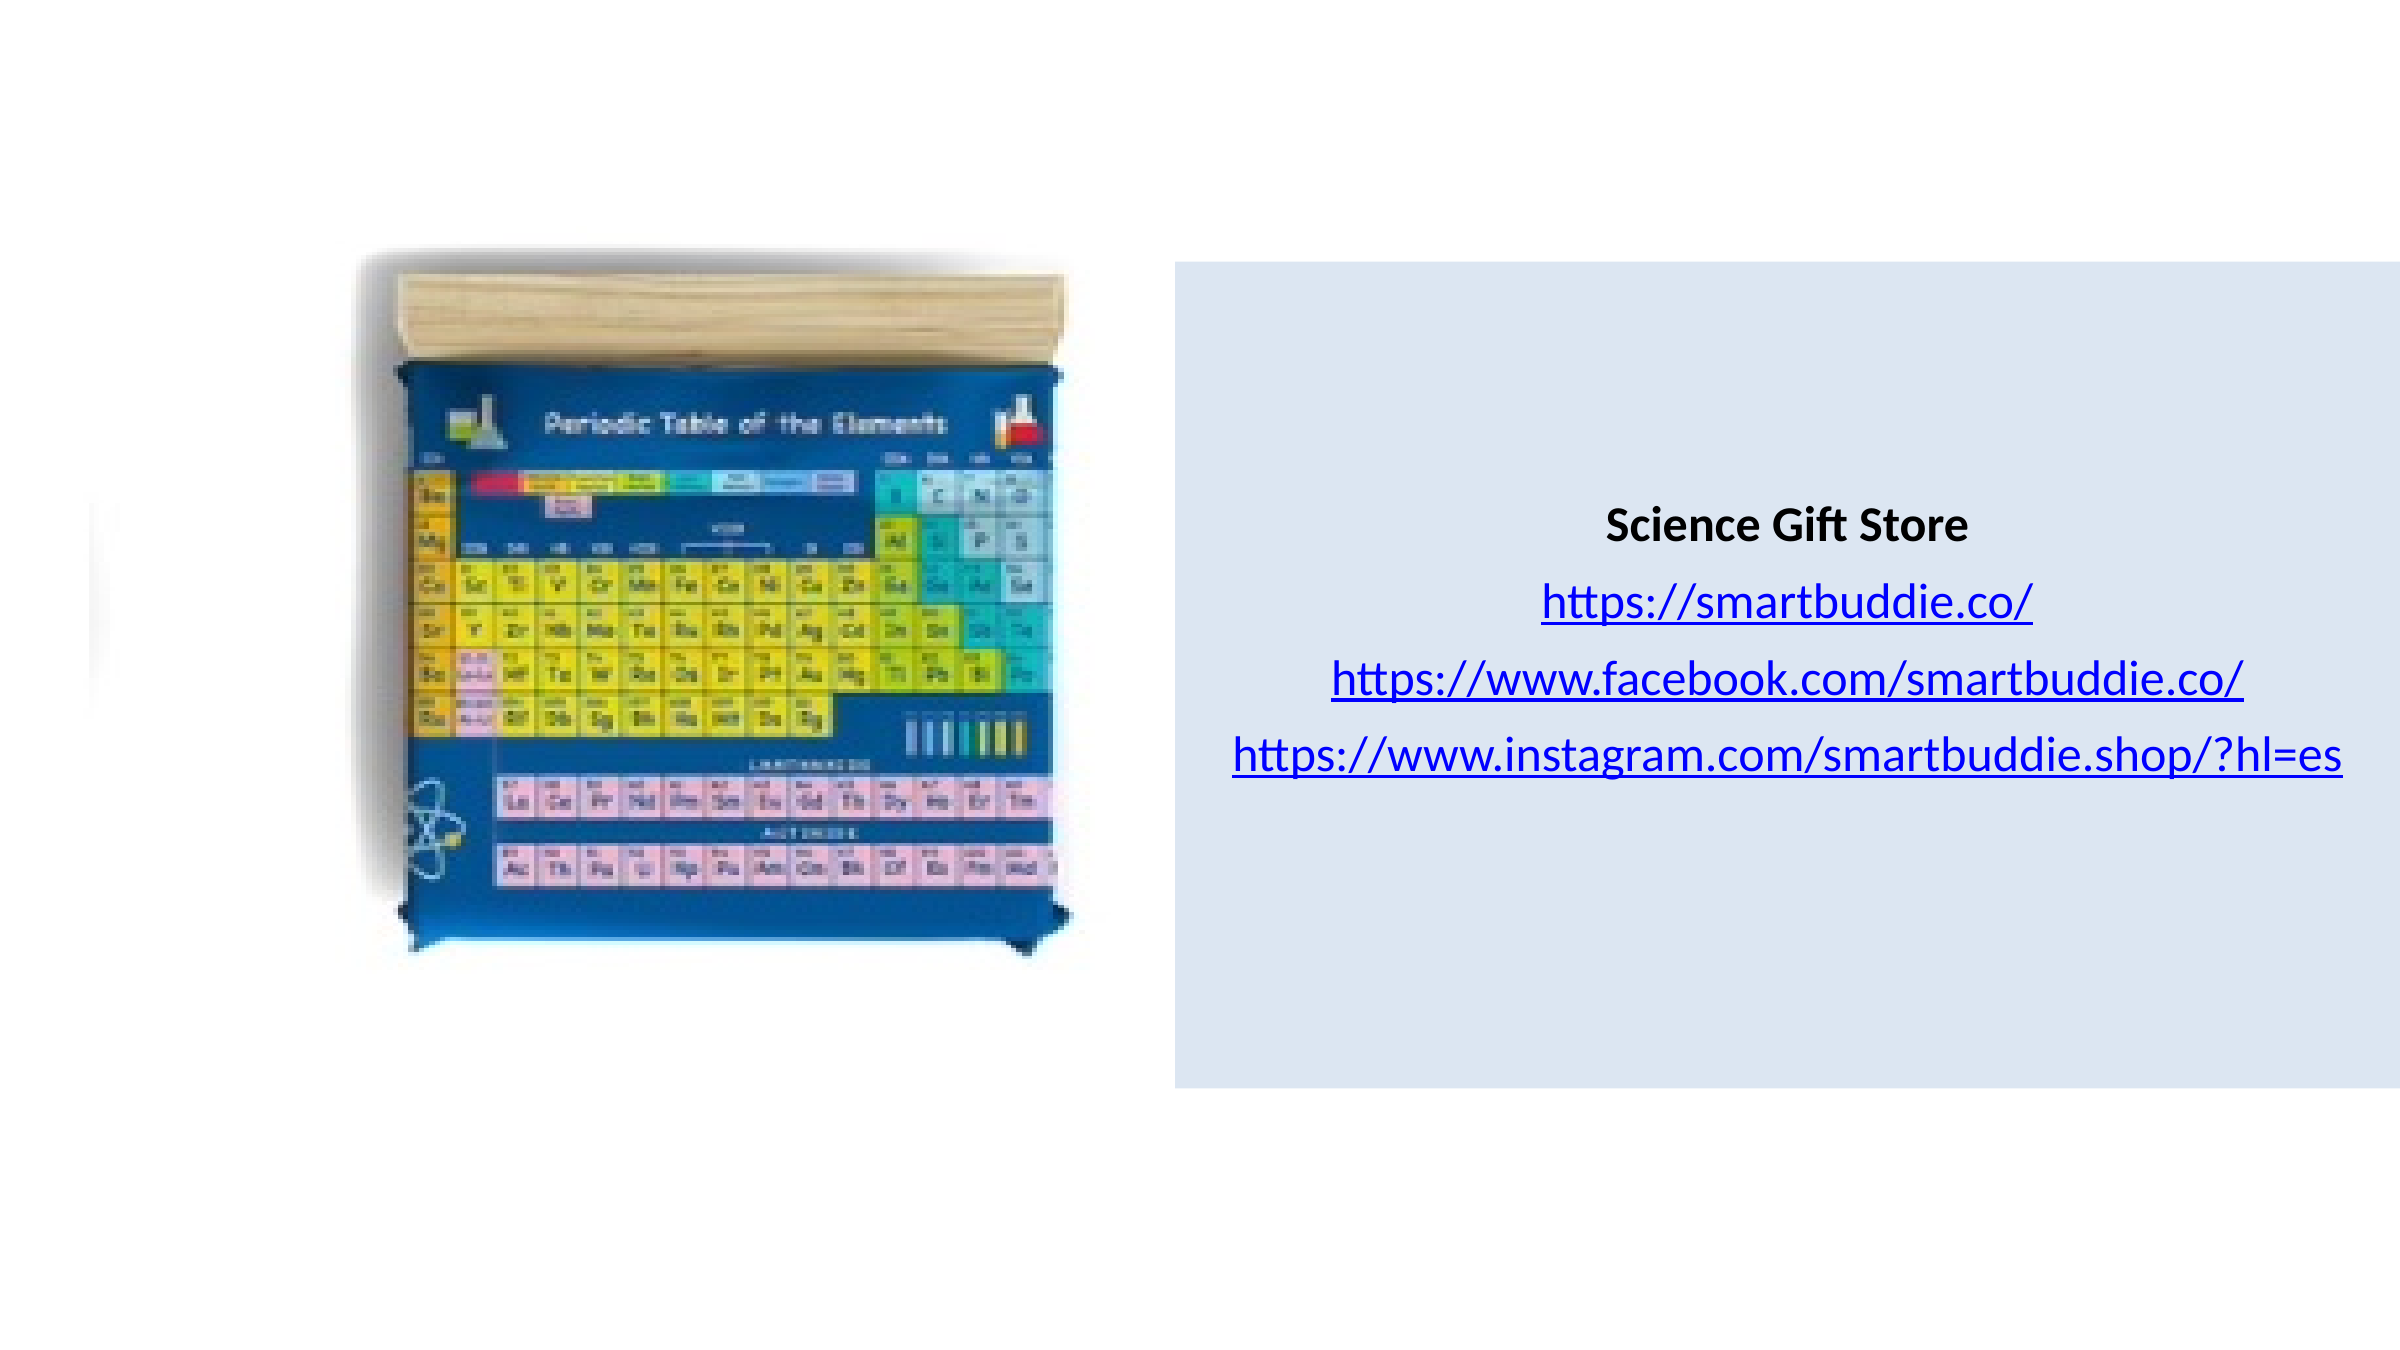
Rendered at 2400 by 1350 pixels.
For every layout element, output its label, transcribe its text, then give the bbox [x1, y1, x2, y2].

picture [0, 212, 1301, 1040]
text_box Science Gift Store https://smartbuddie.co/ https://www.facebook.com/smartbuddie.co/ https://www.instagram.com/smartbuddie.shop/?hl=es [1173, 259, 2400, 1090]
